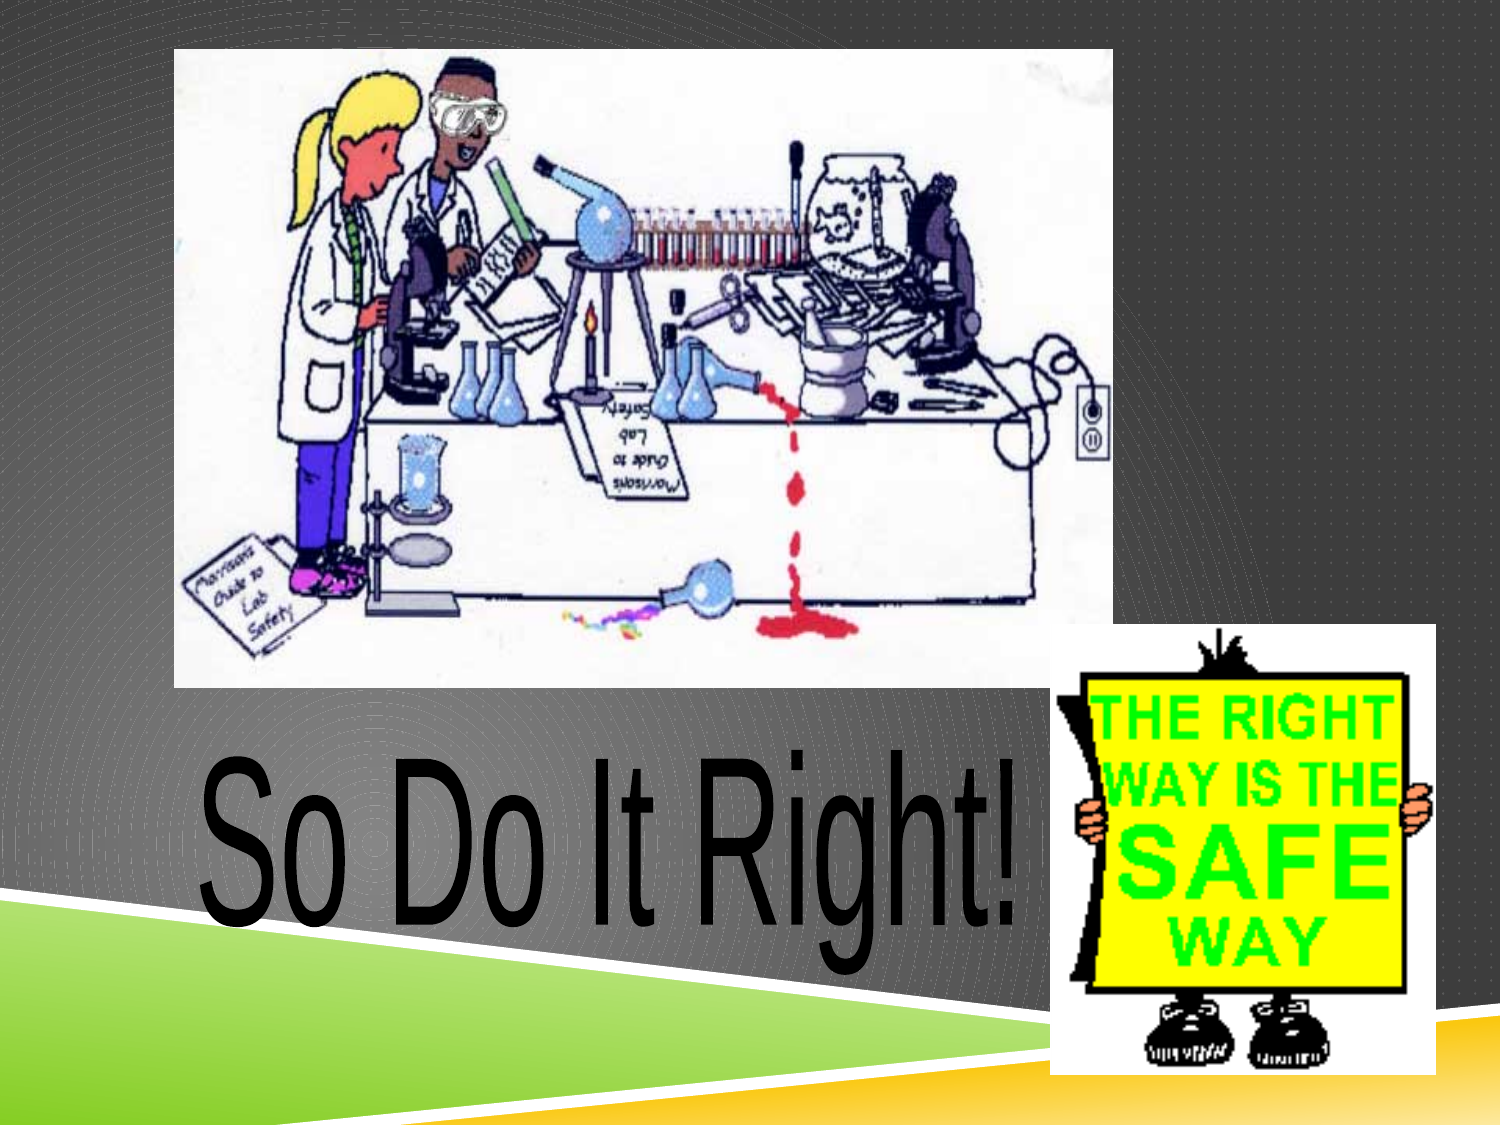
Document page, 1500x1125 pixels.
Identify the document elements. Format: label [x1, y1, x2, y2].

list [1049, 624, 1437, 1076]
picture [174, 49, 1113, 688]
